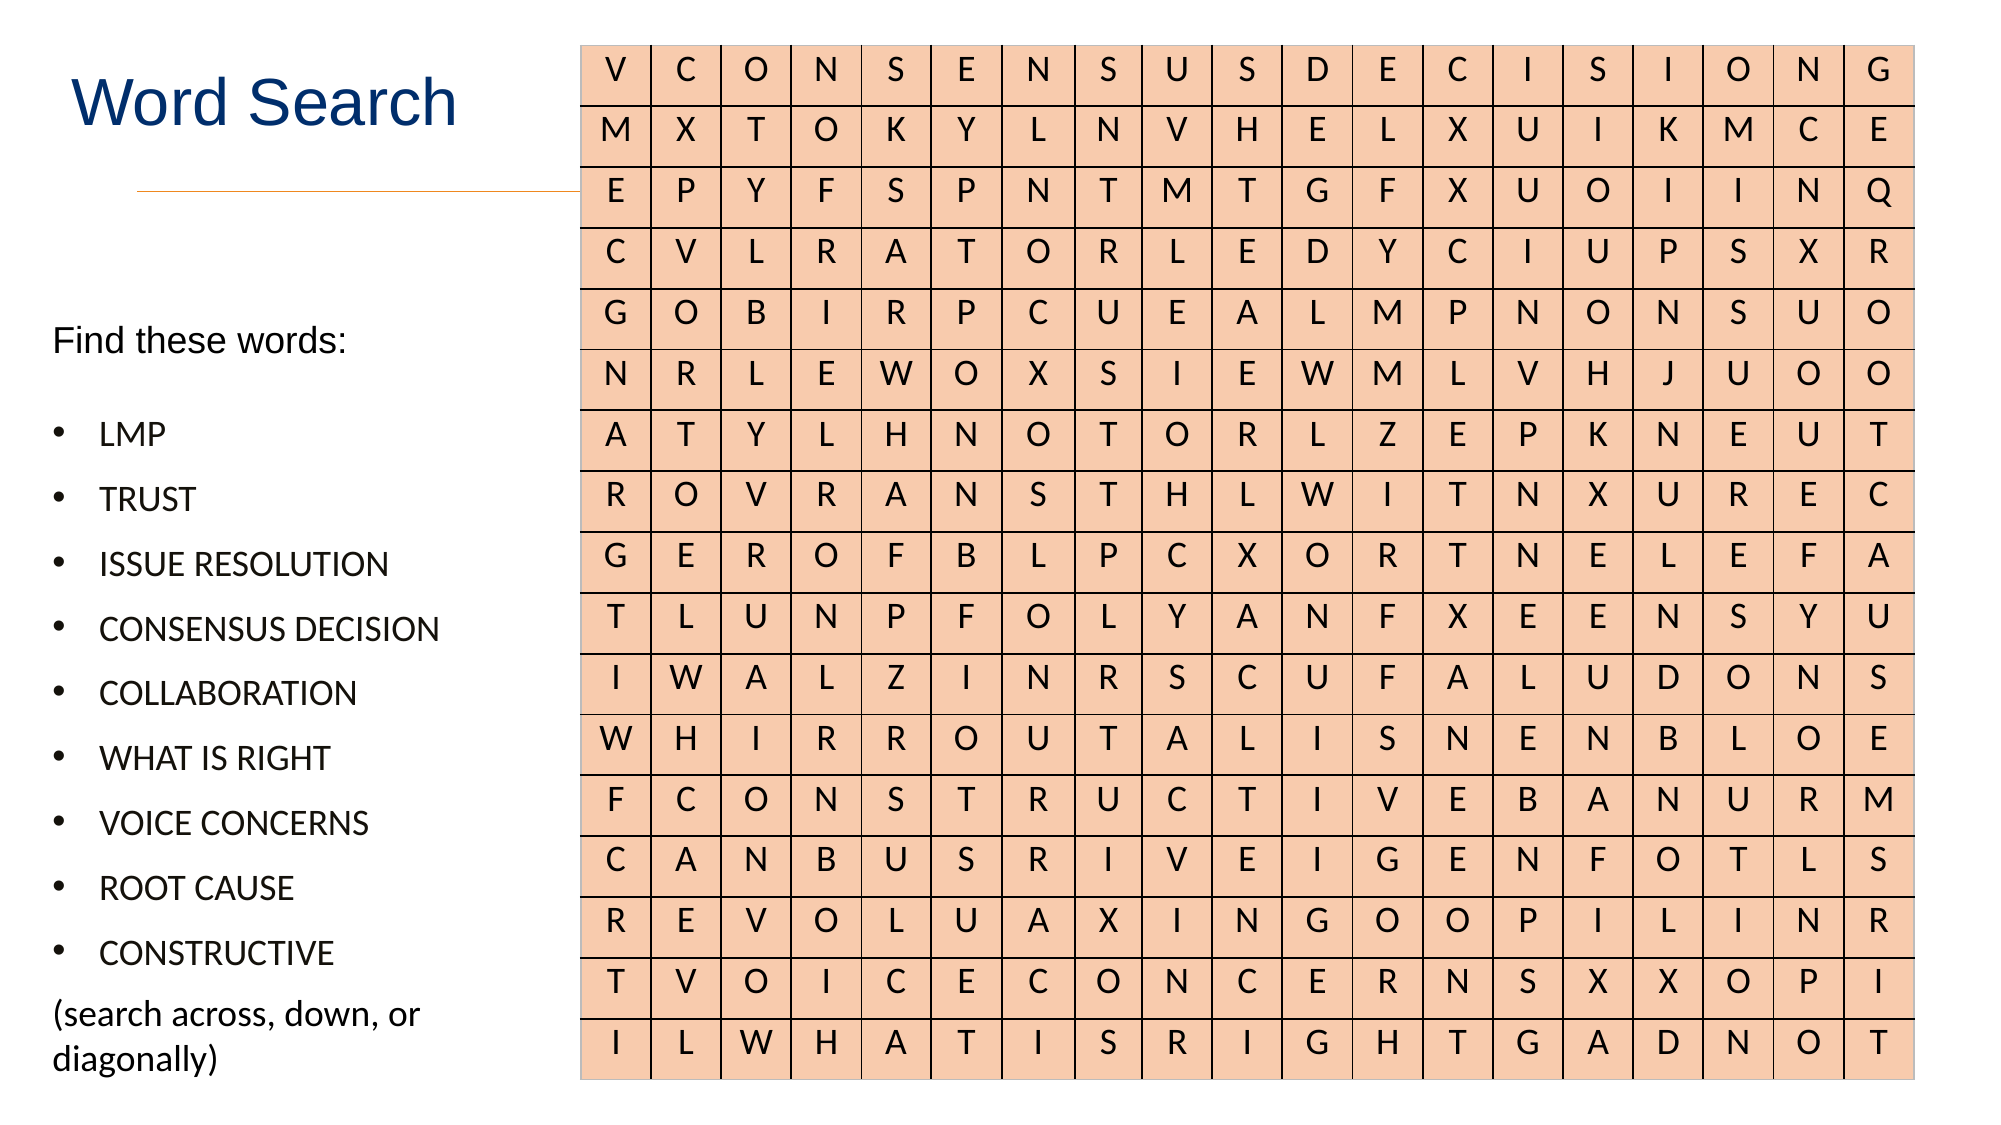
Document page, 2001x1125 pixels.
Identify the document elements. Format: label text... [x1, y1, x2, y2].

table_cell K [862, 107, 930, 166]
table_cell M [1353, 350, 1422, 409]
table_cell O [792, 107, 861, 166]
table_cell V [1143, 107, 1211, 166]
table_cell V [652, 229, 720, 288]
table_cell U [1774, 290, 1843, 349]
table_cell R [792, 715, 861, 774]
table_cell C [862, 959, 930, 1018]
table_cell N [1634, 290, 1702, 349]
table_cell L [652, 1020, 720, 1079]
table_cell C [1424, 229, 1492, 288]
table_cell T [582, 959, 650, 1018]
table_cell P [1634, 229, 1702, 288]
table_cell E [1845, 107, 1913, 166]
table_cell U [932, 898, 1001, 957]
table_cell U [1774, 411, 1843, 470]
table_cell Y [722, 411, 790, 470]
table_cell A [1003, 898, 1074, 957]
table_cell O [1076, 959, 1141, 1018]
table_cell N [1494, 533, 1562, 592]
table_cell B [722, 290, 790, 349]
table_cell R [1213, 411, 1281, 470]
table_cell O [1424, 898, 1492, 957]
table_cell F [932, 594, 1001, 653]
table_cell G [1283, 898, 1352, 957]
table_header D [1283, 46, 1352, 105]
table_cell T [1213, 168, 1281, 227]
table_cell T [1845, 411, 1913, 470]
table_cell O [1704, 655, 1773, 714]
table_cell B [932, 533, 1001, 592]
table_cell F [1353, 655, 1422, 714]
table_cell E [1143, 290, 1211, 349]
table_cell N [1494, 290, 1562, 349]
table_cell A [1564, 1020, 1632, 1079]
table_cell O [1283, 533, 1352, 592]
table_cell N [1076, 107, 1141, 166]
table_cell O [722, 776, 790, 835]
table_cell O [1774, 715, 1843, 774]
table_cell U [1283, 655, 1352, 714]
table_cell A [1213, 290, 1281, 349]
table_header I [1634, 46, 1702, 105]
table_cell D [1283, 229, 1352, 288]
table_cell D [1634, 1020, 1702, 1079]
table_cell O [652, 472, 720, 531]
table_cell M [582, 107, 650, 166]
table_cell I [1283, 837, 1352, 896]
table_cell Y [722, 168, 790, 227]
table_cell T [1076, 411, 1141, 470]
table_cell O [1774, 350, 1843, 409]
table_cell O [1003, 411, 1074, 470]
table_header G [1845, 46, 1913, 105]
table_cell L [722, 229, 790, 288]
table_cell A [1845, 533, 1913, 592]
table_cell S [1003, 472, 1074, 531]
table_cell A [862, 1020, 930, 1079]
table_cell V [722, 898, 790, 957]
text_box Word Search [56, 50, 490, 146]
table_cell U [1564, 655, 1632, 714]
table_cell I [582, 655, 650, 714]
table_cell V [1143, 837, 1211, 896]
table_cell S [1845, 655, 1913, 714]
table_cell X [1424, 107, 1492, 166]
table_cell E [932, 959, 1001, 1018]
table_cell I [1283, 715, 1352, 774]
table_cell L [1003, 533, 1074, 592]
table_cell E [1424, 411, 1492, 470]
table_cell C [1003, 290, 1074, 349]
table_cell U [1494, 107, 1562, 166]
table_cell L [1353, 107, 1422, 166]
table_cell Y [1143, 594, 1211, 653]
text_box Find these words: LMP TRUST ISSUE RESOLUTION CONSENSUS DECISION COLLABORATION WHAT IS RIGHT VOICE CONCERNS ROOT CAUSE CONSTRUCTIVE (search across, down, or diagonally) [37, 308, 550, 1087]
table_cell L [1076, 594, 1141, 653]
table_cell E [1564, 594, 1632, 653]
table_cell H [792, 1020, 861, 1079]
table_cell I [1704, 168, 1773, 227]
table_cell E [1424, 776, 1492, 835]
table_header S [1213, 46, 1281, 105]
table_cell T [582, 594, 650, 653]
table_cell O [1003, 594, 1074, 653]
table_cell I [1634, 168, 1702, 227]
table_cell L [1283, 290, 1352, 349]
table_cell L [1143, 229, 1211, 288]
table_cell Y [1774, 594, 1843, 653]
table_cell O [1845, 290, 1913, 349]
table_cell R [1845, 229, 1913, 288]
table_cell N [792, 776, 861, 835]
table_cell N [1564, 715, 1632, 774]
table_cell N [1003, 168, 1074, 227]
table_cell G [1283, 168, 1352, 227]
table_cell R [1003, 776, 1074, 835]
table_cell M [1143, 168, 1211, 227]
table_cell X [1564, 959, 1632, 1018]
table_cell R [1774, 776, 1843, 835]
table_cell Z [1353, 411, 1422, 470]
table_cell S [1704, 594, 1773, 653]
table_cell O [722, 959, 790, 1018]
table_cell R [1076, 655, 1141, 714]
table_cell H [1213, 107, 1281, 166]
table_cell C [1003, 959, 1074, 1018]
table_cell E [1283, 959, 1352, 1018]
table_header V [582, 46, 650, 105]
table_cell K [1564, 411, 1632, 470]
table_cell L [792, 411, 861, 470]
table_header N [792, 46, 861, 105]
table_cell F [1774, 533, 1843, 592]
table_cell R [862, 290, 930, 349]
table_cell O [652, 290, 720, 349]
table_cell C [1845, 472, 1913, 531]
table_cell T [1424, 533, 1492, 592]
table_cell M [1353, 290, 1422, 349]
table_cell P [652, 168, 720, 227]
table_cell N [1494, 472, 1562, 531]
table_cell I [1564, 898, 1632, 957]
table_cell Y [932, 107, 1001, 166]
table_cell F [792, 168, 861, 227]
table_cell P [1494, 898, 1562, 957]
table_cell X [1564, 472, 1632, 531]
table_cell N [1424, 715, 1492, 774]
table_cell V [1353, 776, 1422, 835]
table_cell H [652, 715, 720, 774]
table_cell R [1845, 898, 1913, 957]
table_cell A [862, 229, 930, 288]
table_cell N [1494, 837, 1562, 896]
table_cell V [1494, 350, 1562, 409]
table_cell T [932, 229, 1001, 288]
table_cell T [1424, 1020, 1492, 1079]
table_cell S [1076, 1020, 1141, 1079]
table_cell L [1424, 350, 1492, 409]
table_cell S [1143, 655, 1211, 714]
table_cell P [1424, 290, 1492, 349]
table_cell F [862, 533, 930, 592]
table_cell O [932, 350, 1001, 409]
table_cell N [1634, 411, 1702, 470]
table_cell W [652, 655, 720, 714]
table_cell A [1424, 655, 1492, 714]
table_cell T [1213, 776, 1281, 835]
table_cell N [1634, 776, 1702, 835]
table_cell E [1494, 594, 1562, 653]
table_cell P [932, 290, 1001, 349]
table_cell I [1494, 229, 1562, 288]
table_cell N [932, 411, 1001, 470]
table_cell E [1213, 837, 1281, 896]
table_cell R [1076, 229, 1141, 288]
table_cell I [1564, 107, 1632, 166]
table_cell S [862, 168, 930, 227]
table_cell I [1143, 898, 1211, 957]
table_cell G [582, 290, 650, 349]
table_cell L [1003, 107, 1074, 166]
table_cell T [932, 776, 1001, 835]
table_cell L [1213, 715, 1281, 774]
table_cell O [1564, 168, 1632, 227]
table_cell L [1283, 411, 1352, 470]
table_cell W [722, 1020, 790, 1079]
table_header S [1076, 46, 1141, 105]
table_header C [652, 46, 720, 105]
table_cell S [1076, 350, 1141, 409]
table_cell G [1494, 1020, 1562, 1079]
table_cell P [1774, 959, 1843, 1018]
table_cell T [1076, 715, 1141, 774]
table_cell C [1213, 959, 1281, 1018]
table_cell N [1634, 594, 1702, 653]
table_cell C [1213, 655, 1281, 714]
table_cell O [932, 715, 1001, 774]
table_cell R [582, 898, 650, 957]
table_cell P [1494, 411, 1562, 470]
table_cell A [582, 411, 650, 470]
table_cell U [862, 837, 930, 896]
table_cell E [1564, 533, 1632, 592]
table_cell T [1845, 1020, 1913, 1079]
table_cell A [862, 472, 930, 531]
table_cell U [1076, 776, 1141, 835]
table_header O [1704, 46, 1773, 105]
table_cell O [1634, 837, 1702, 896]
table_cell L [1704, 715, 1773, 774]
table_cell V [652, 959, 720, 1018]
table_cell E [1424, 837, 1492, 896]
table_cell W [582, 715, 650, 774]
table_cell C [1774, 107, 1843, 166]
table_cell R [1704, 472, 1773, 531]
table_cell E [1774, 472, 1843, 531]
table_header E [1353, 46, 1422, 105]
table_cell T [652, 411, 720, 470]
table_cell E [1213, 350, 1281, 409]
table_cell D [1634, 655, 1702, 714]
table_cell U [722, 594, 790, 653]
table_cell S [932, 837, 1001, 896]
table_cell T [932, 1020, 1001, 1079]
table_cell L [1774, 837, 1843, 896]
table_cell C [1143, 533, 1211, 592]
table_cell I [792, 959, 861, 1018]
table_cell E [582, 168, 650, 227]
table_cell W [1283, 350, 1352, 409]
table_cell O [1353, 898, 1422, 957]
table_cell G [1353, 837, 1422, 896]
table_cell E [652, 898, 720, 957]
table_cell O [792, 898, 861, 957]
table_cell I [1143, 350, 1211, 409]
table_cell I [1213, 1020, 1281, 1079]
table_cell L [792, 655, 861, 714]
table_cell I [1704, 898, 1773, 957]
table_cell X [1076, 898, 1141, 957]
table_cell I [1283, 776, 1352, 835]
table_cell T [1424, 472, 1492, 531]
table_cell F [1353, 594, 1422, 653]
table_cell R [792, 472, 861, 531]
table_cell G [582, 533, 650, 592]
table_cell N [1213, 898, 1281, 957]
table_cell U [1704, 776, 1773, 835]
table_cell O [1143, 411, 1211, 470]
table_cell A [1143, 715, 1211, 774]
table_cell E [1494, 715, 1562, 774]
table_cell A [1213, 594, 1281, 653]
table_cell S [862, 776, 930, 835]
table_cell N [1774, 168, 1843, 227]
table_cell M [1704, 107, 1773, 166]
table_cell T [1076, 168, 1141, 227]
table_cell R [582, 472, 650, 531]
table_cell U [1634, 472, 1702, 531]
table_cell I [932, 655, 1001, 714]
table_cell C [582, 229, 650, 288]
table_cell N [1143, 959, 1211, 1018]
table_cell O [1704, 959, 1773, 1018]
table_cell L [1494, 655, 1562, 714]
table_cell N [582, 350, 650, 409]
table_cell O [1003, 229, 1074, 288]
table_cell S [1704, 229, 1773, 288]
table_cell Q [1845, 168, 1913, 227]
table_cell P [932, 168, 1001, 227]
table_cell P [862, 594, 930, 653]
table_cell N [932, 472, 1001, 531]
table_cell N [1283, 594, 1352, 653]
table_header C [1424, 46, 1492, 105]
table_cell F [582, 776, 650, 835]
table_cell I [1076, 837, 1141, 896]
table_cell S [1494, 959, 1562, 1018]
table_cell V [722, 472, 790, 531]
table_cell B [1494, 776, 1562, 835]
table_cell P [1076, 533, 1141, 592]
table_cell E [1213, 229, 1281, 288]
table_cell I [582, 1020, 650, 1079]
table_cell R [1353, 533, 1422, 592]
table_cell L [1634, 898, 1702, 957]
table_cell E [1845, 715, 1913, 774]
table_cell X [1213, 533, 1281, 592]
table_cell X [652, 107, 720, 166]
table_cell A [1564, 776, 1632, 835]
table_cell T [1704, 837, 1773, 896]
table_cell R [652, 350, 720, 409]
table_header S [1564, 46, 1632, 105]
table_cell O [1774, 1020, 1843, 1079]
table_cell O [1564, 290, 1632, 349]
table_header I [1494, 46, 1562, 105]
table_cell K [1634, 107, 1702, 166]
table_cell U [1076, 290, 1141, 349]
table_cell H [1353, 1020, 1422, 1079]
table_cell I [1353, 472, 1422, 531]
table_header U [1143, 46, 1211, 105]
table_cell R [1353, 959, 1422, 1018]
table_cell F [1353, 168, 1422, 227]
table_cell J [1634, 350, 1702, 409]
table_cell T [1076, 472, 1141, 531]
table_cell R [1143, 1020, 1211, 1079]
table_header N [1003, 46, 1074, 105]
table_cell I [722, 715, 790, 774]
table_cell L [1634, 533, 1702, 592]
table_cell E [1704, 411, 1773, 470]
table_cell F [1564, 837, 1632, 896]
table_cell I [792, 290, 861, 349]
table_cell R [862, 715, 930, 774]
table_cell N [1774, 655, 1843, 714]
table_cell L [1213, 472, 1281, 531]
table_cell H [862, 411, 930, 470]
table_cell R [792, 229, 861, 288]
table_cell U [1845, 594, 1913, 653]
table_cell Z [862, 655, 930, 714]
table_cell S [1704, 290, 1773, 349]
table_cell N [722, 837, 790, 896]
table_cell E [652, 533, 720, 592]
table_cell S [1845, 837, 1913, 896]
table_cell U [1494, 168, 1562, 227]
table_cell L [722, 350, 790, 409]
table_header N [1774, 46, 1843, 105]
table_cell M [1845, 776, 1913, 835]
table_cell U [1704, 350, 1773, 409]
table_cell N [1774, 898, 1843, 957]
table_cell E [1283, 107, 1352, 166]
table_cell X [1424, 168, 1492, 227]
table_cell I [1003, 1020, 1074, 1079]
table_cell A [722, 655, 790, 714]
table_cell N [1424, 959, 1492, 1018]
table_cell W [862, 350, 930, 409]
table_cell L [652, 594, 720, 653]
table_cell R [1003, 837, 1074, 896]
table_cell X [1424, 594, 1492, 653]
table_cell U [1564, 229, 1632, 288]
table_cell T [722, 107, 790, 166]
table_header E [932, 46, 1001, 105]
table_cell U [1003, 715, 1074, 774]
table_header S [862, 46, 930, 105]
table_cell L [862, 898, 930, 957]
table_cell E [1704, 533, 1773, 592]
table_cell N [1003, 655, 1074, 714]
table_cell N [1704, 1020, 1773, 1079]
table_cell I [1845, 959, 1913, 1018]
table_cell Y [1353, 229, 1422, 288]
table_cell H [1564, 350, 1632, 409]
table_cell C [1143, 776, 1211, 835]
table_cell X [1003, 350, 1074, 409]
table_cell A [652, 837, 720, 896]
table_cell H [1143, 472, 1211, 531]
table_cell B [792, 837, 861, 896]
table_header O [722, 46, 790, 105]
table_cell C [582, 837, 650, 896]
table_cell R [722, 533, 790, 592]
table_cell C [652, 776, 720, 835]
table_cell X [1774, 229, 1843, 288]
table_cell S [1353, 715, 1422, 774]
table_cell W [1283, 472, 1352, 531]
table_cell X [1634, 959, 1702, 1018]
table_cell O [792, 533, 861, 592]
table_cell O [1845, 350, 1913, 409]
table_cell B [1634, 715, 1702, 774]
table_cell G [1283, 1020, 1352, 1079]
table_cell N [792, 594, 861, 653]
table_cell E [792, 350, 861, 409]
